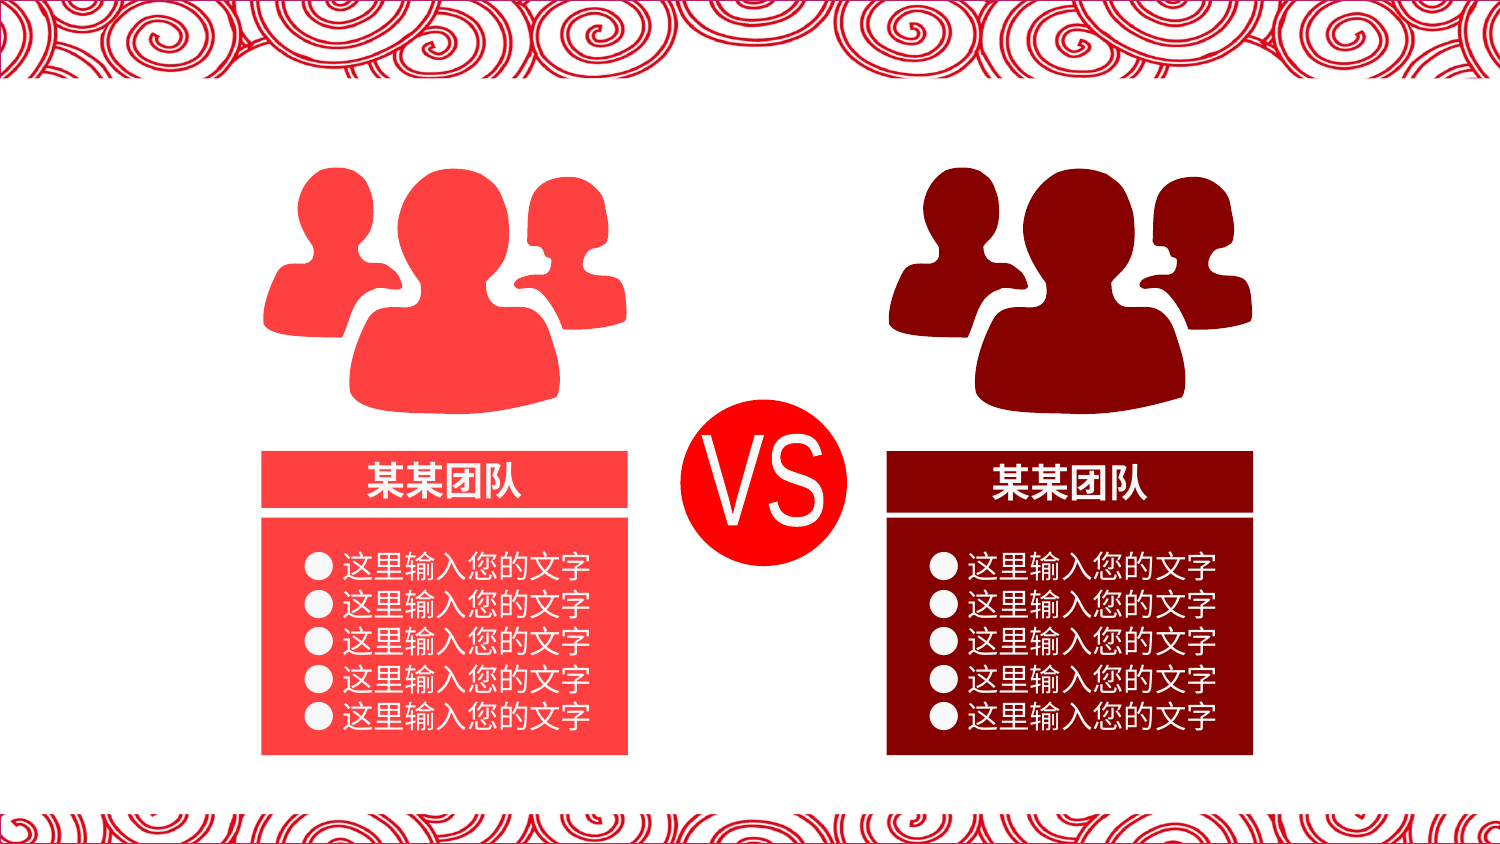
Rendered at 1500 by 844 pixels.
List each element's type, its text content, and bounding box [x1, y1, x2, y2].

text_box 某某团队 [261, 450, 628, 508]
picture [1, 1, 1500, 78]
text_box [886, 517, 1254, 756]
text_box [680, 399, 847, 567]
text_box 某某团队 [886, 451, 1254, 513]
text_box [261, 165, 628, 417]
text_box ●这里输入您的文字 ●这里输入您的文字 ●这里输入您的文字 ●这里输入您的文字 ●这里输入您的文字 [288, 539, 607, 743]
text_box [886, 165, 1254, 417]
picture [1, 815, 1500, 843]
text_box [261, 517, 628, 756]
text_box ●这里输入您的文字 ●这里输入您的文字 ●这里输入您的文字 ●这里输入您的文字 ●这里输入您的文字 [914, 539, 1233, 743]
